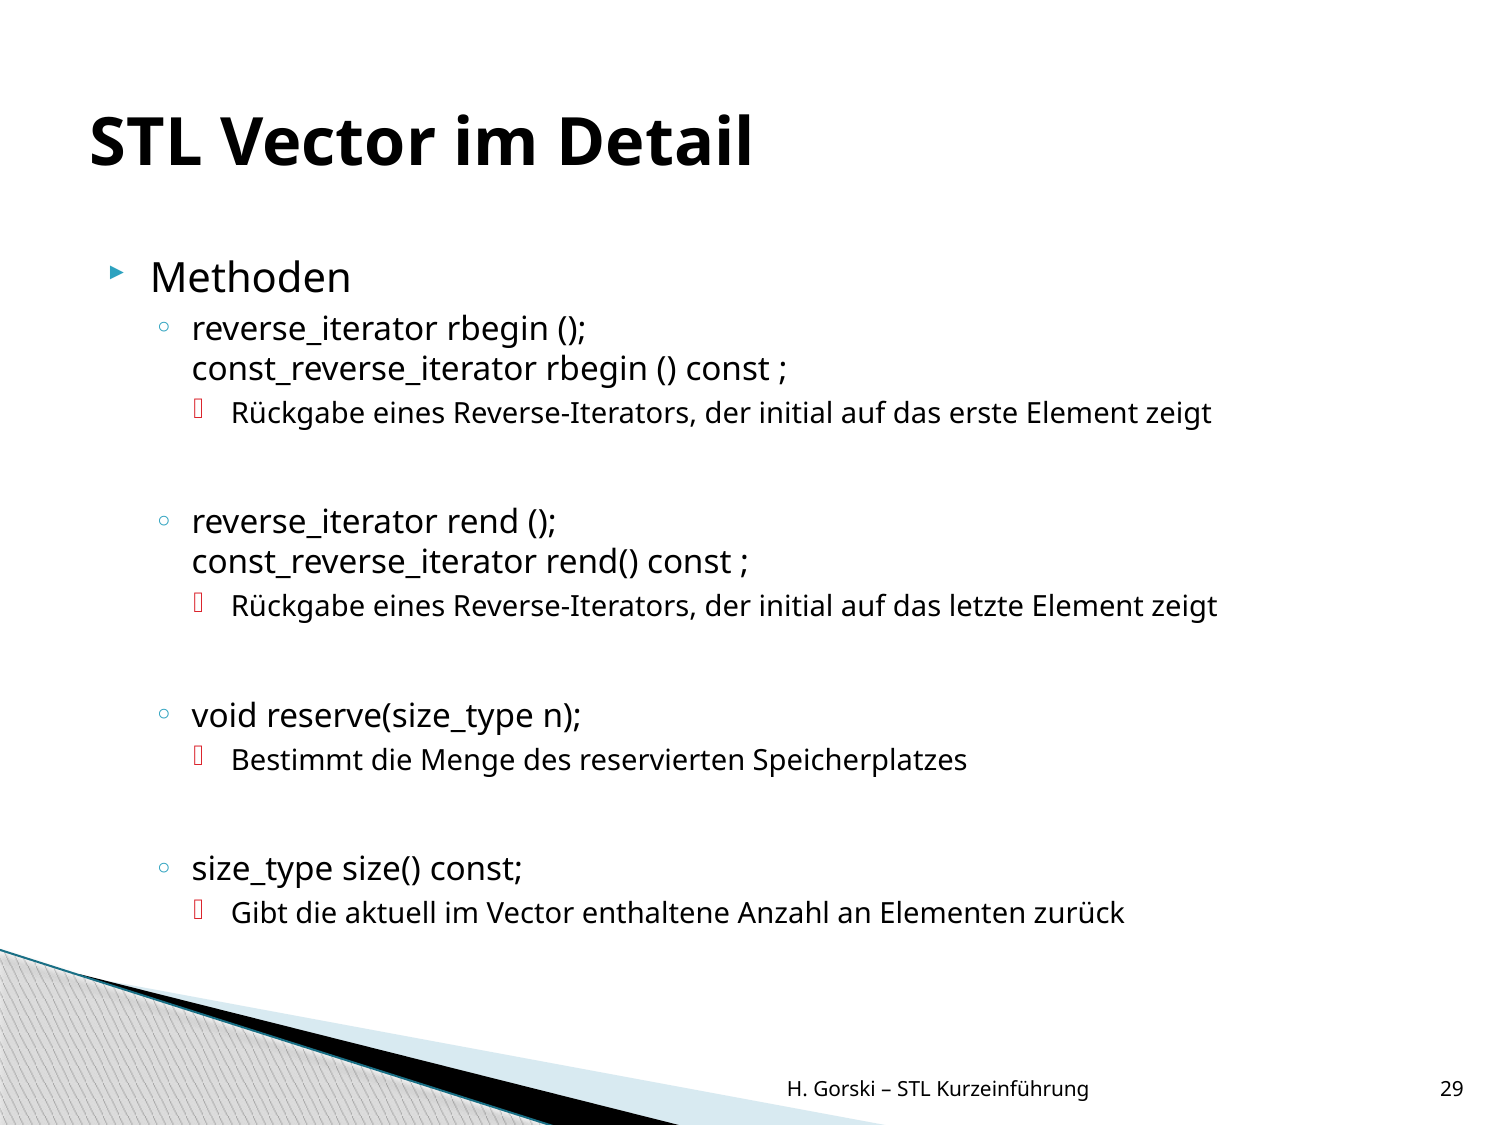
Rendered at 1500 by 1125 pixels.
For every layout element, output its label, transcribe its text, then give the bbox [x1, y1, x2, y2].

footer H. Gorski – STL Kurzeinführung [718, 1051, 1105, 1112]
slide_number 29 [1418, 1051, 1479, 1112]
list Methoden reverse_iterator rbegin (); const_reverse_iterator rbegin () const ; Rückgabe eines Reverse-Iterators, der initial auf das erste Element zeigt reverse_iterator rend (); const_reverse_iterator rend() const ; Rückgabe eines Reverse-Iterators, der initial auf das letzte Element zeigt void reserve(size_type n); Bestimmt die Menge des reservierten Speicherplatzes size_type size() const; Gibt die aktuell im Vector enthaltene Anzahl an Elementen zurück [75, 243, 1425, 986]
title STL Vector im Detail [75, 45, 1425, 233]
